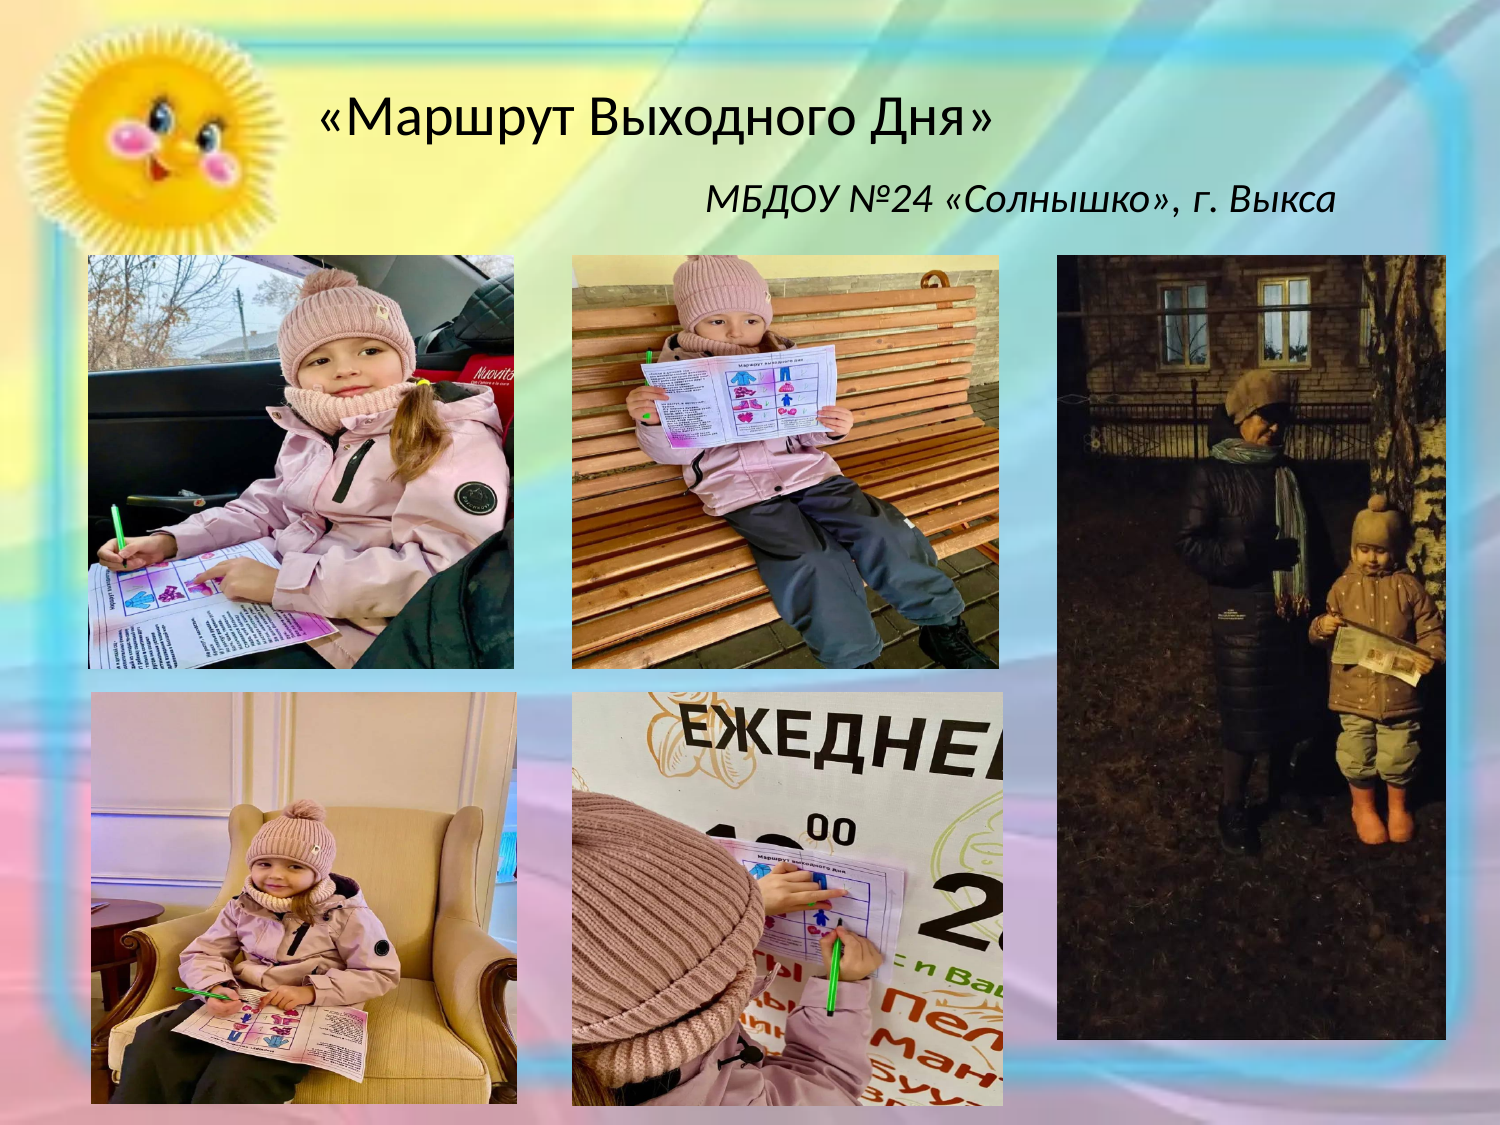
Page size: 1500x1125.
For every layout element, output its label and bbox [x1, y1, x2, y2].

picture [572, 692, 1003, 1107]
picture [572, 254, 999, 670]
list [0, 0, 1500, 1125]
picture [1056, 254, 1446, 1040]
picture [88, 254, 514, 670]
picture [90, 692, 517, 1104]
